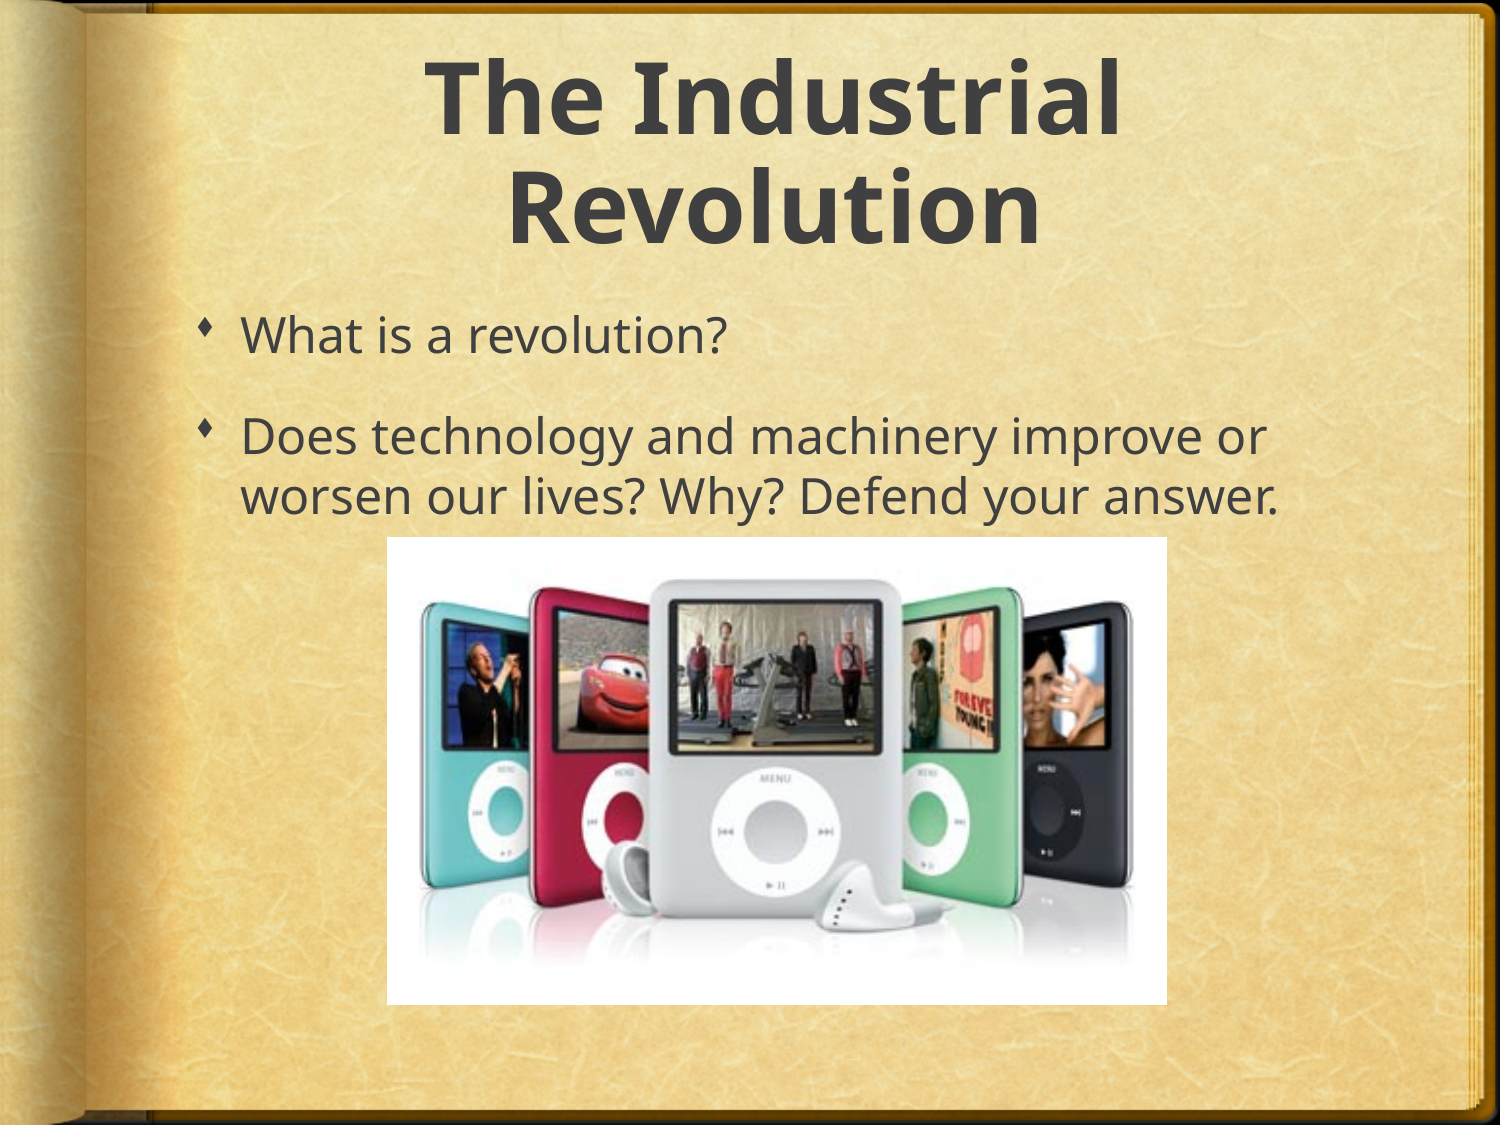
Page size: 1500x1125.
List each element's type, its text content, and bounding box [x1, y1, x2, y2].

title The Industrial Revolution [178, 45, 1372, 265]
list What is a revolution? Does technology and machinery improve or worsen our lives? Why? Defend your answer. [178, 295, 1372, 1005]
picture [0, 0, 1500, 1125]
